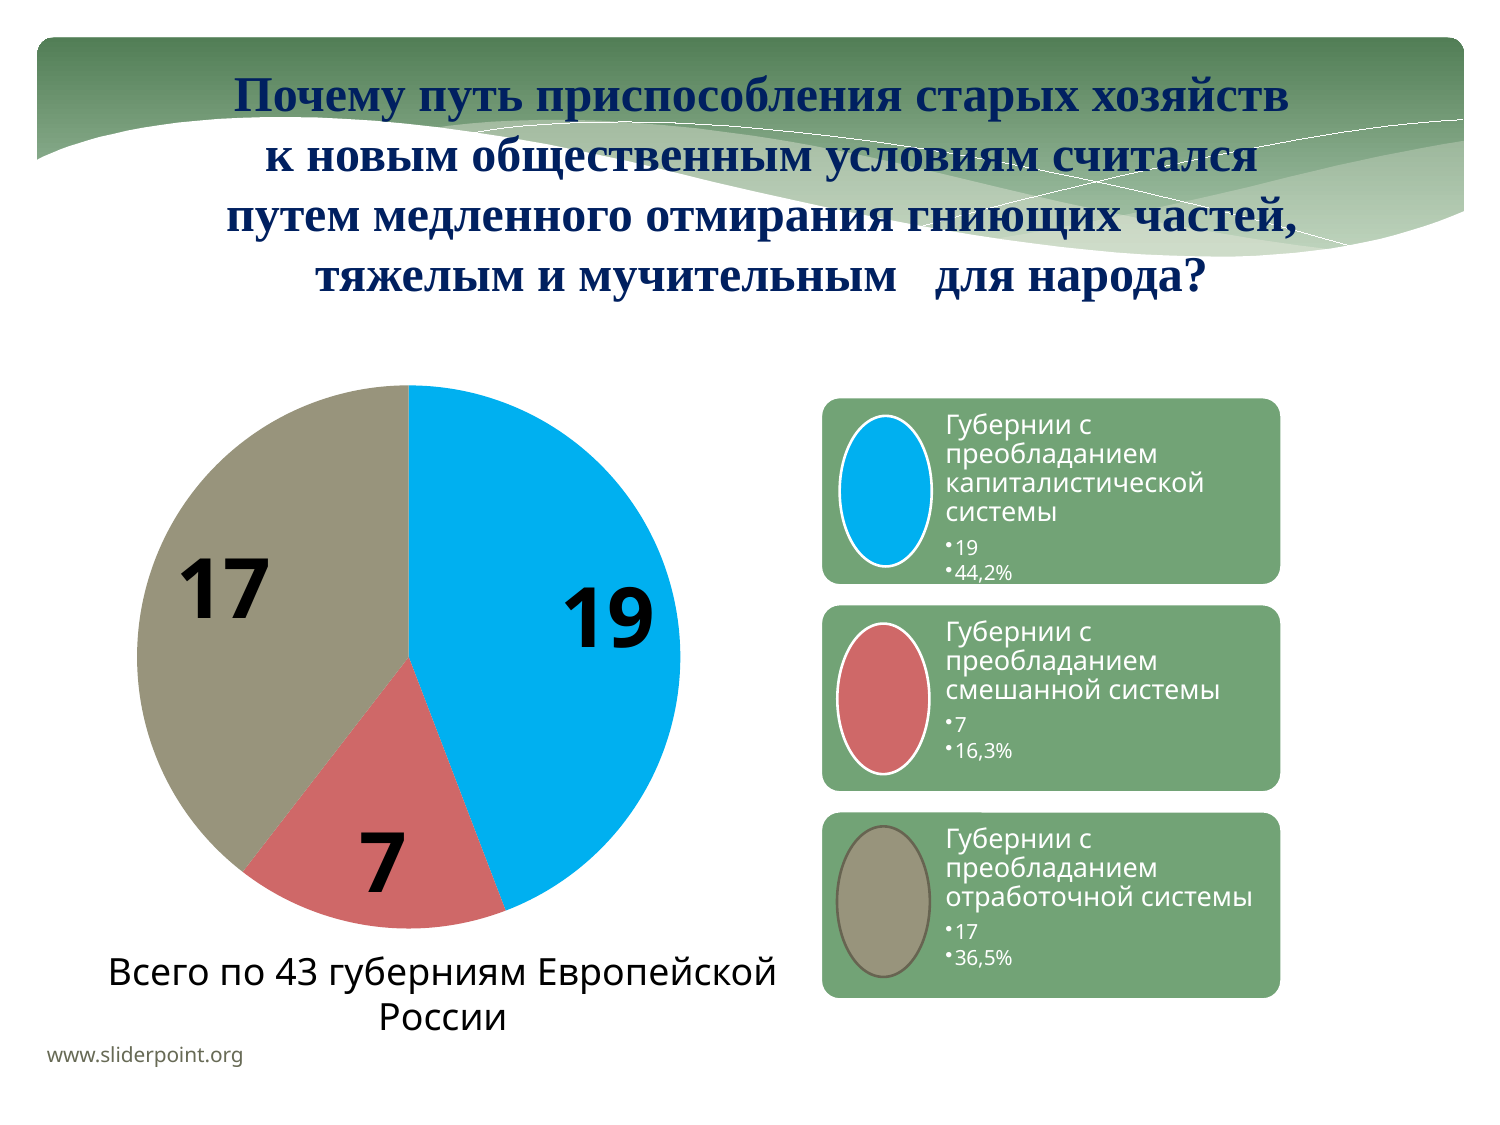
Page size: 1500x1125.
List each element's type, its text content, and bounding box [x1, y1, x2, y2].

text_box Почему путь приспособления старых хозяйств к новым общественным условиям считался путем медленного отмирания гниющих частей, тяжелым и мучительным для народа? [206, 54, 1317, 310]
chart [88, 385, 763, 929]
footer www.sliderpoint.org [31, 1025, 653, 1086]
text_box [820, 396, 1282, 1000]
text_box Всего по 43 губерниям Европейской России [53, 940, 833, 1046]
